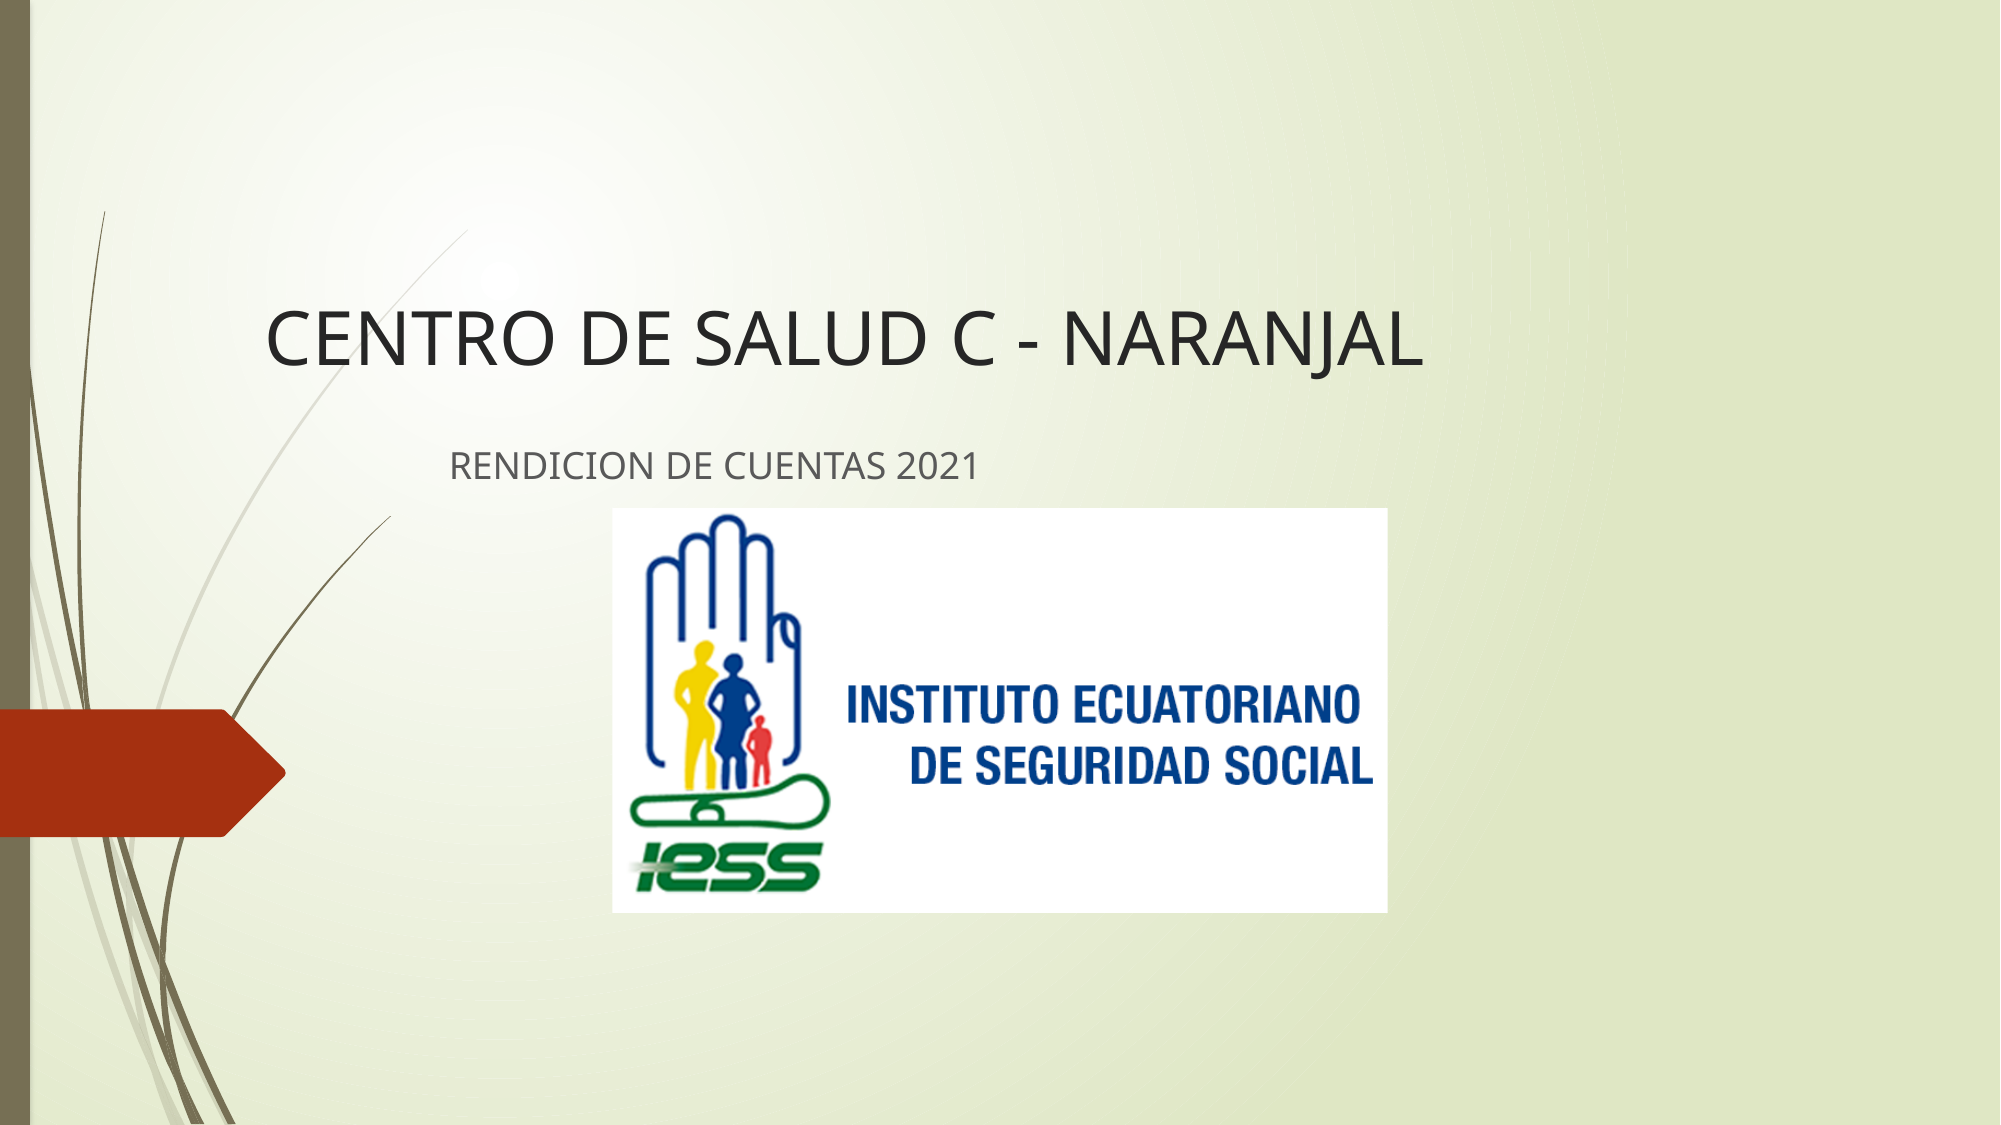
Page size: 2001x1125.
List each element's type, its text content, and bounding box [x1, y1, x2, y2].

subtitle RENDICION DE CUENTAS 2021 [433, 434, 1118, 527]
picture [612, 507, 1388, 913]
title CENTRO DE SALUD C - NARANJAL [249, 251, 1750, 388]
